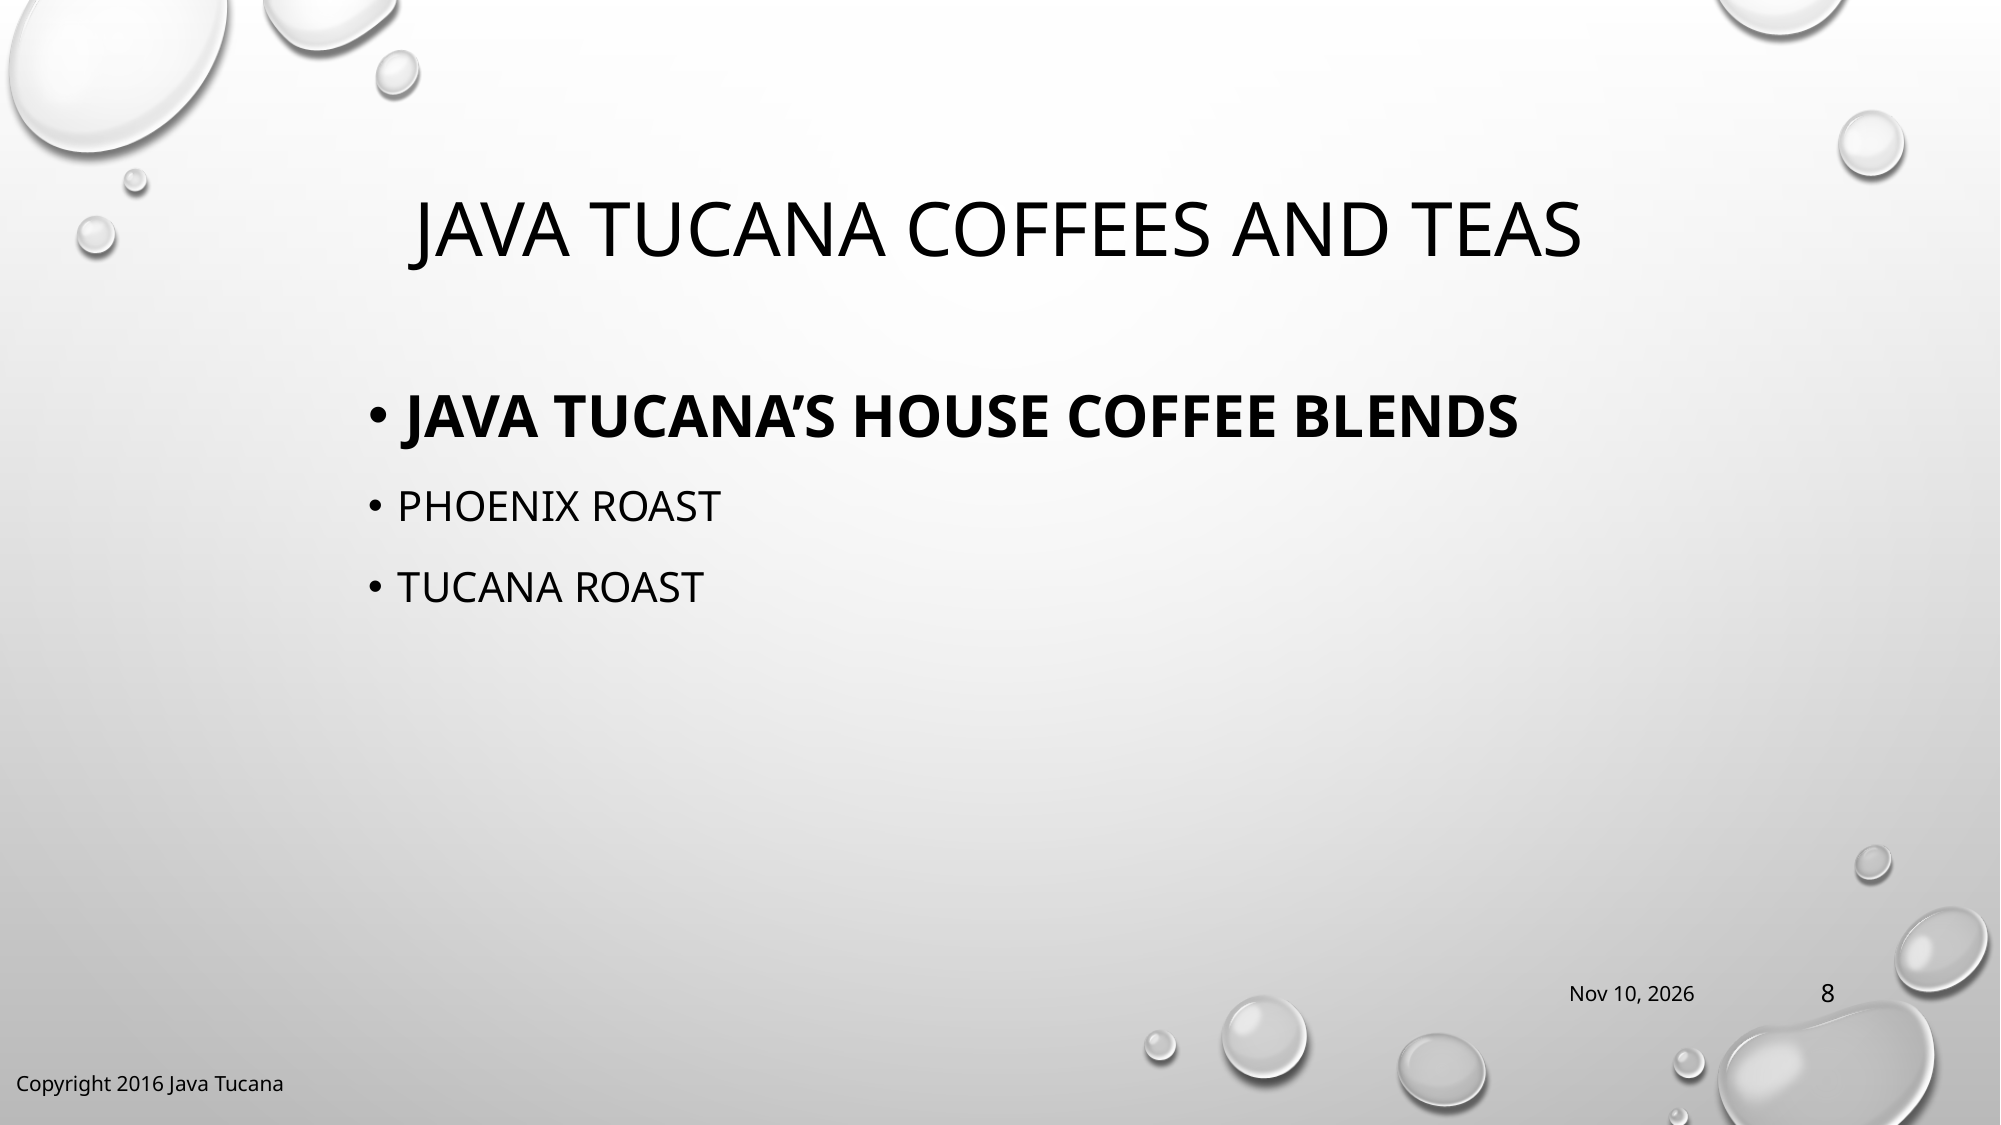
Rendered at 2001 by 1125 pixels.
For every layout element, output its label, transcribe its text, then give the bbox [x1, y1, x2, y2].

footer Copyright 2016 Java Tucana [1, 1055, 1096, 1116]
slide_number 8 [1724, 965, 1851, 1025]
list Java Tucana’s house coffee blends Phoenix Roast Tucana Roast [353, 357, 1657, 1016]
slide_number 9-Feb-16 [1259, 965, 1710, 1025]
picture [0, 0, 2000, 1125]
title Java Tucana Coffees and Teas [149, 101, 1851, 364]
